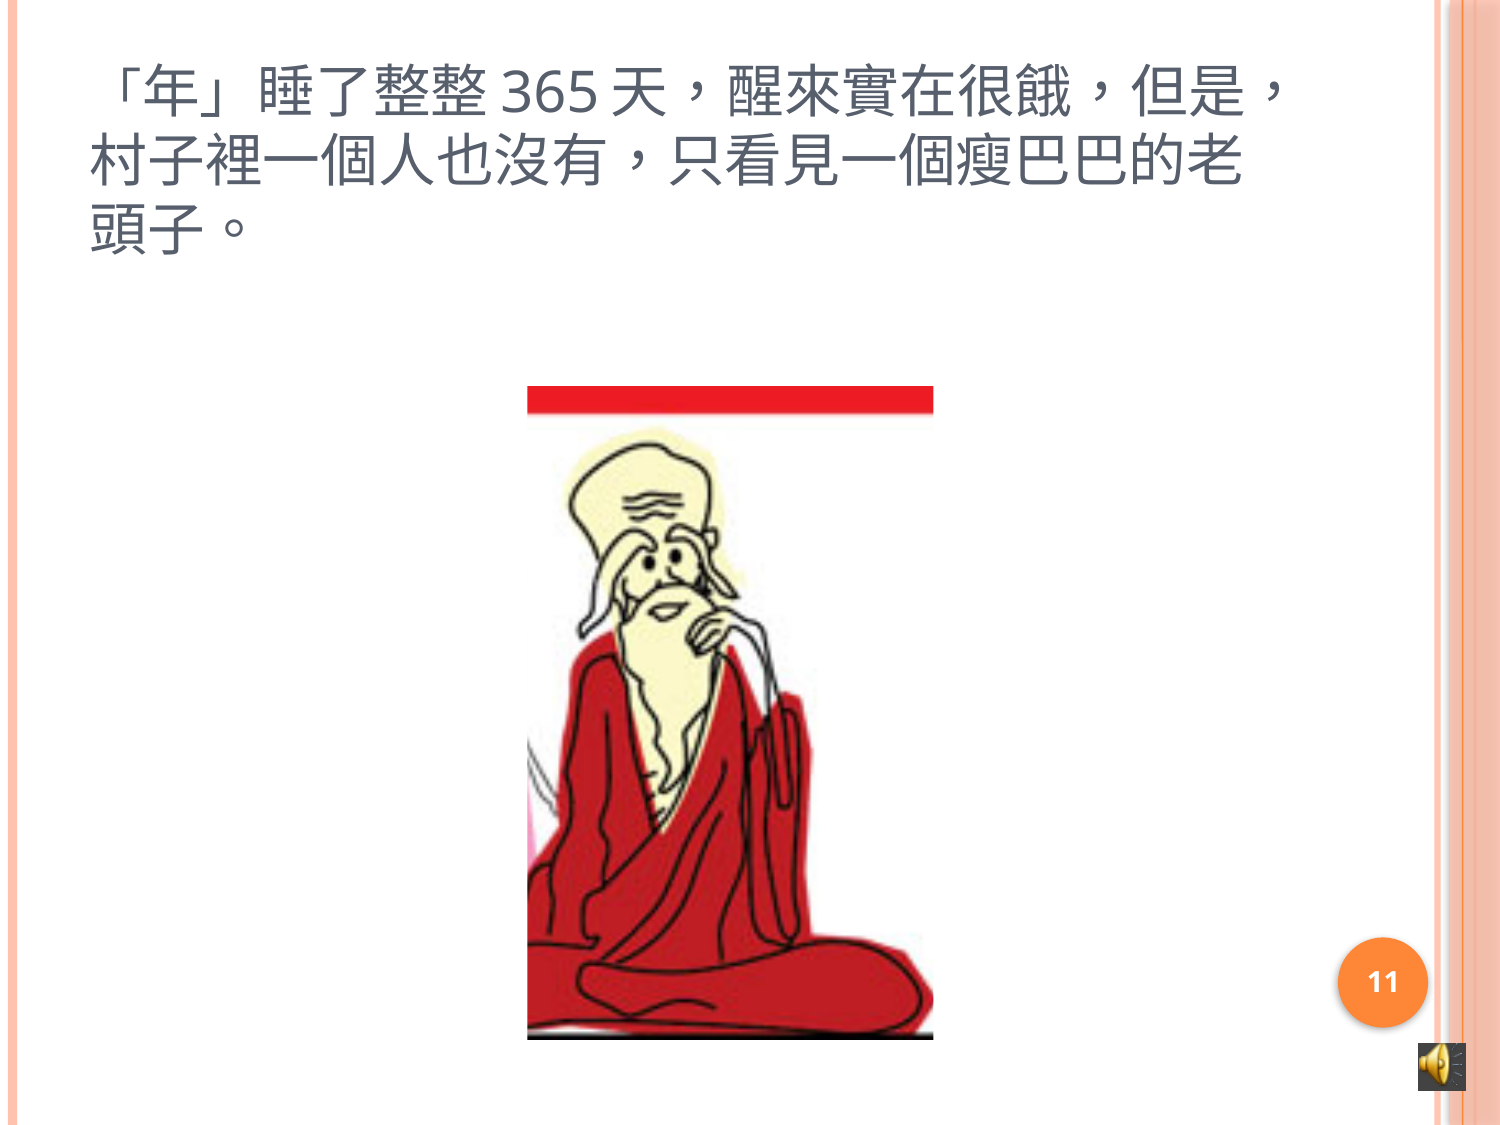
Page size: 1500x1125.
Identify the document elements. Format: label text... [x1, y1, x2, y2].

picture [526, 386, 934, 1041]
title 「年」睡了整整365天，醒來實在很餓，但是，村子裡一個人也沒有，只看見一個瘦巴巴的老頭子。 [75, 45, 1300, 270]
slide_number 11 [1333, 940, 1434, 1026]
picture [1416, 1041, 1468, 1093]
